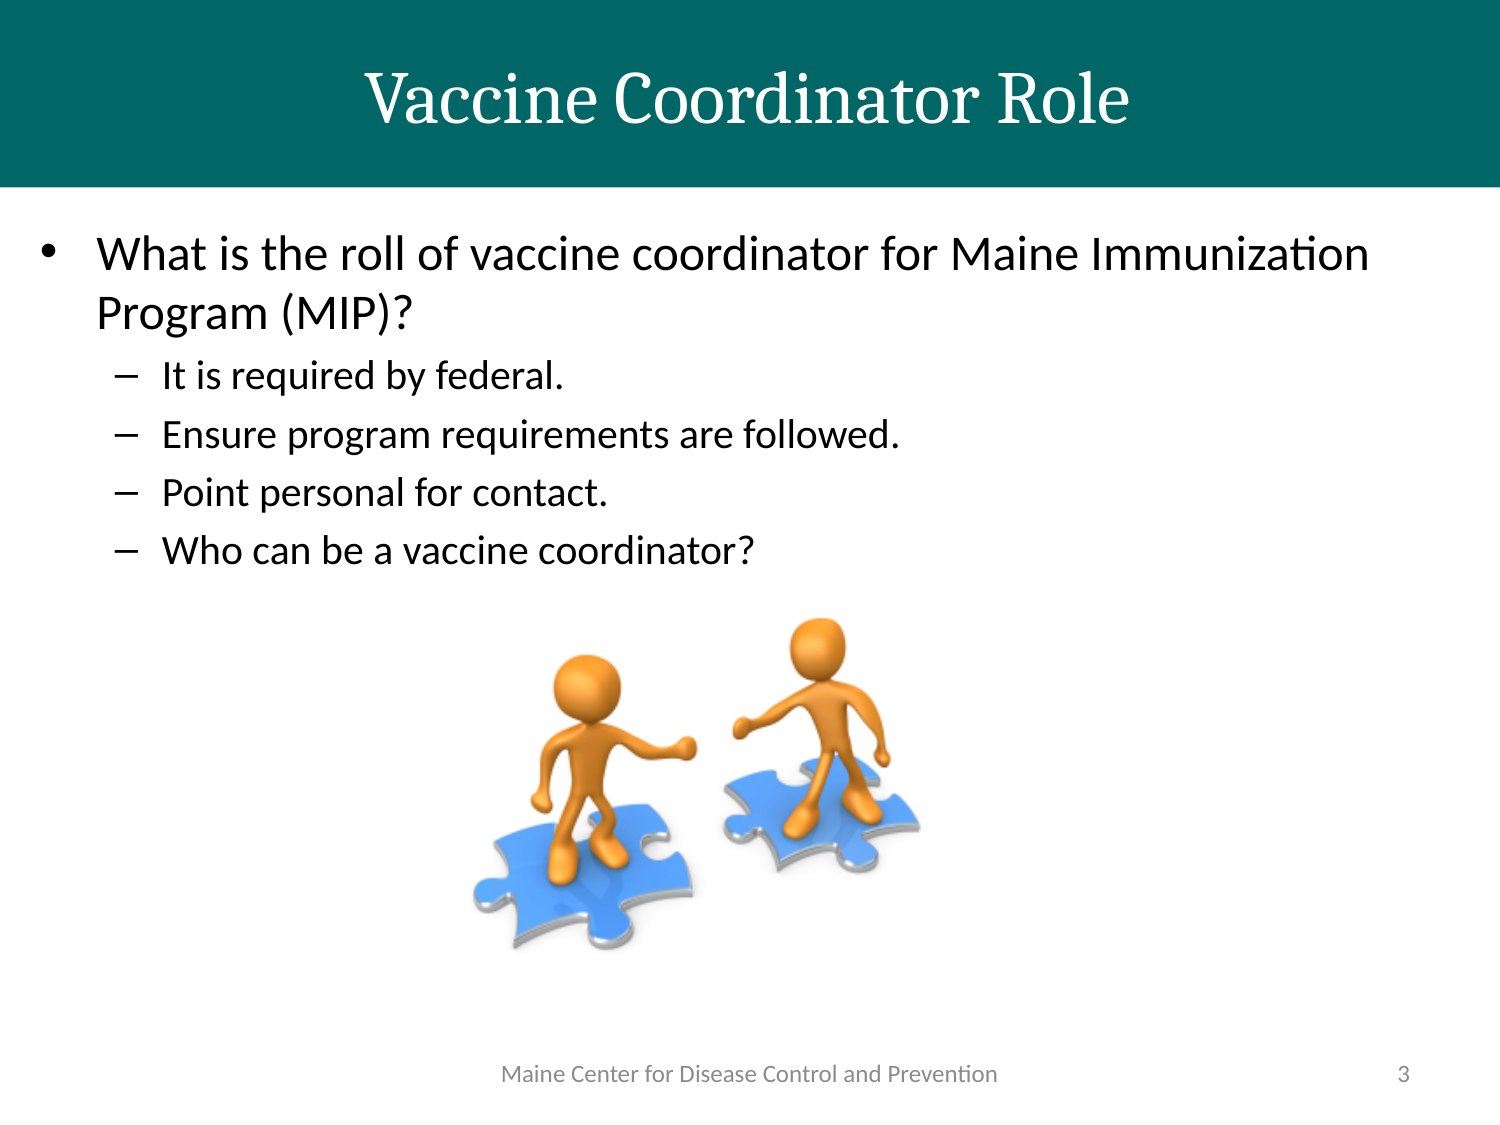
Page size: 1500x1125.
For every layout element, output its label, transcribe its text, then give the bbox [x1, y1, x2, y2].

list What is the roll of vaccine coordinator for Maine Immunization Program (MIP)? It is required by federal. Ensure program requirements are followed. Point personal for contact. Who can be a vaccine coordinator? [24, 212, 1475, 1025]
title Vaccine Coordinator Role [0, 0, 1500, 188]
footer Maine Center for Disease Control and Prevention [450, 1042, 1050, 1103]
picture [437, 587, 963, 982]
slide_number 3 [1074, 1042, 1425, 1103]
